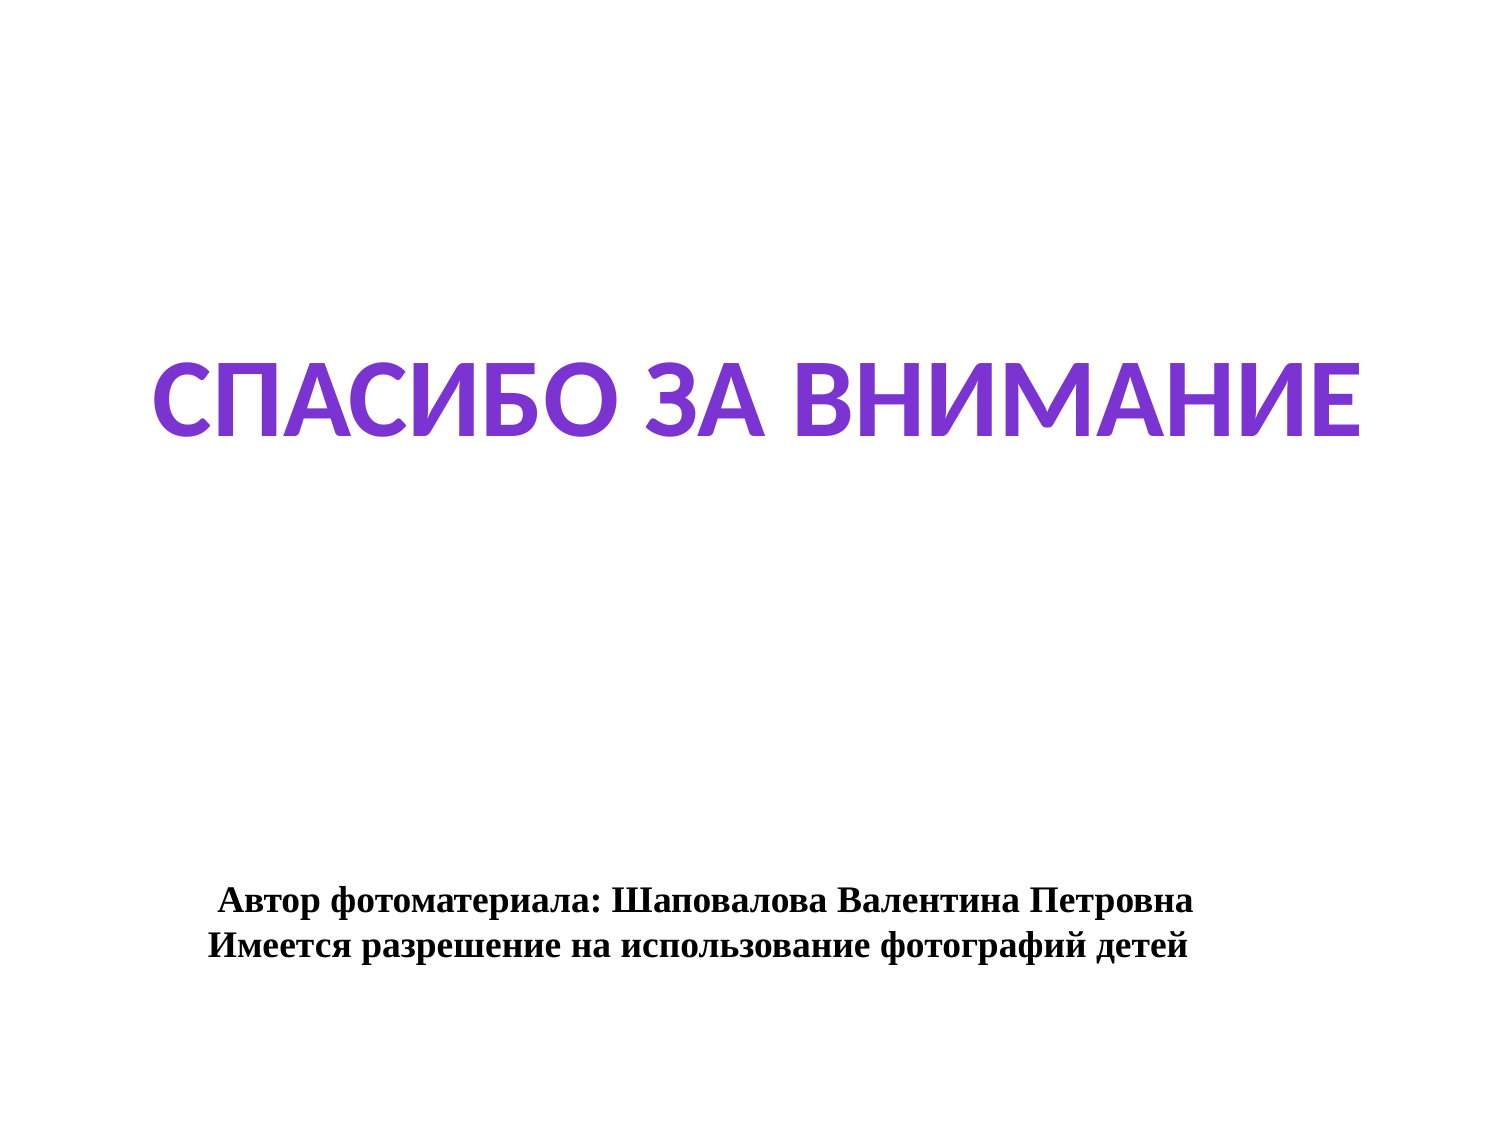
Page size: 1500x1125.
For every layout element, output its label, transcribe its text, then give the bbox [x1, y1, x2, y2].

text_box Спасибо за внимание [112, 316, 1380, 467]
text_box Автор фотоматериала: Шаповалова Валентина Петровна Имеется разрешение на использование фотографий детей [193, 867, 1210, 972]
